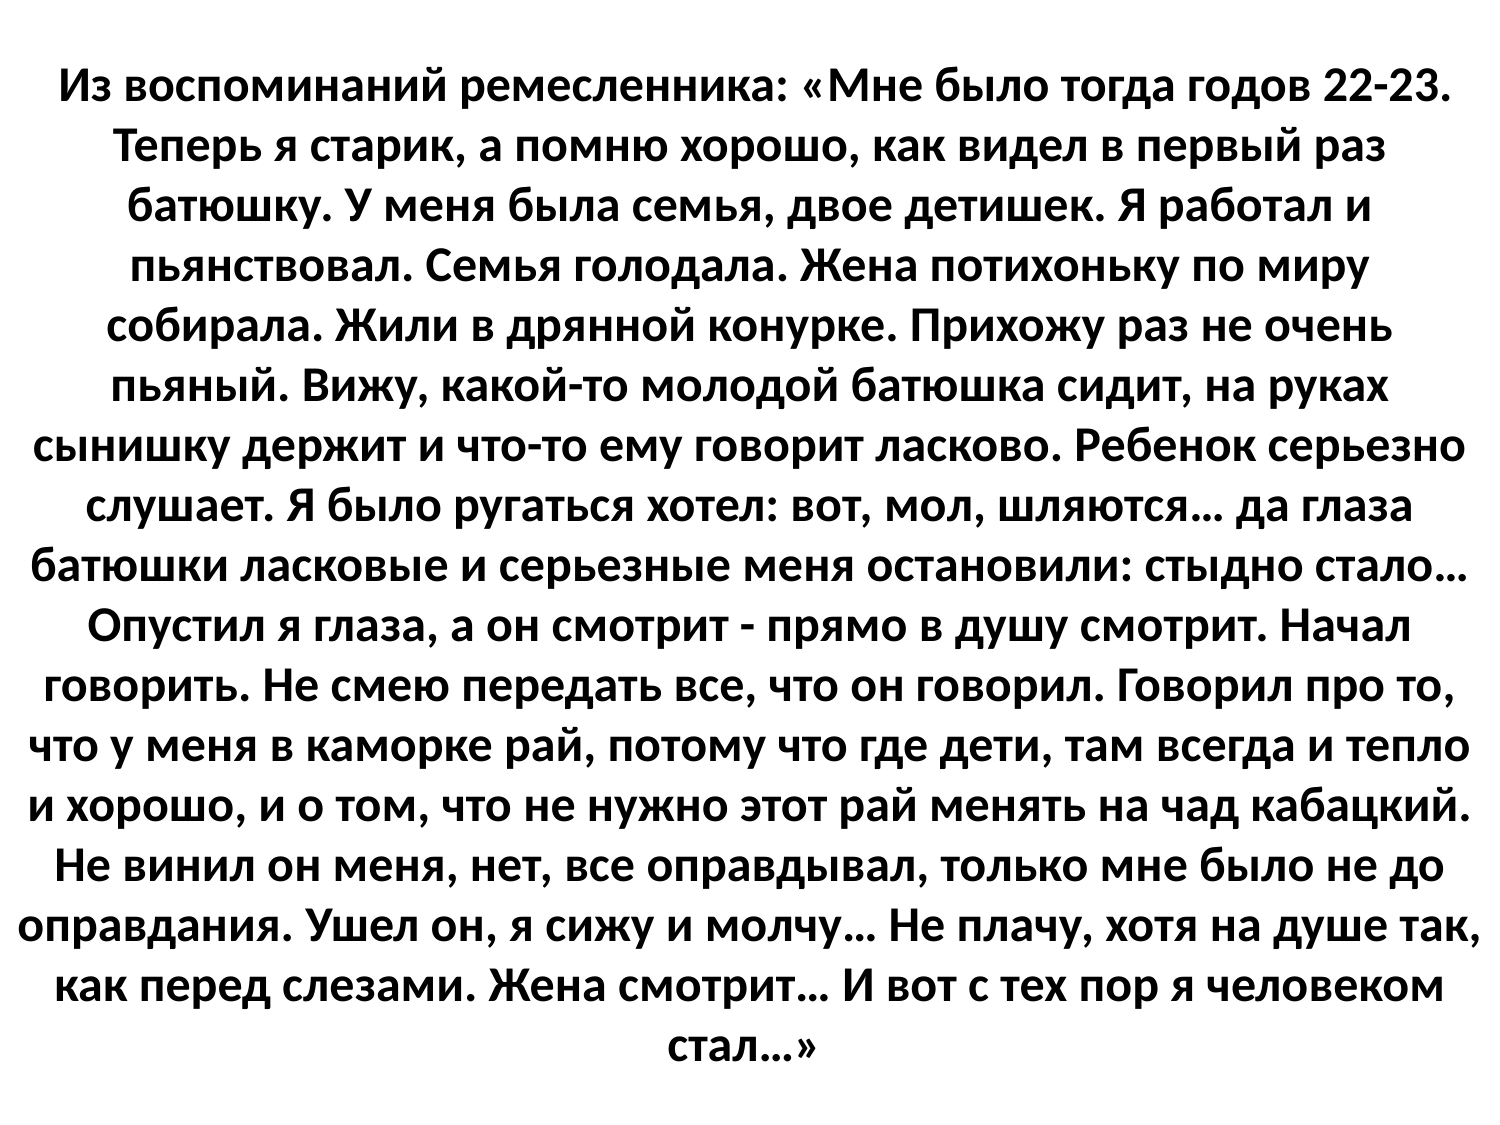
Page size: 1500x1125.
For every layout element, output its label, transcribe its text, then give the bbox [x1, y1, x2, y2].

title Из воспоминаний ремесленника: «Мне было тогда годов 22-23. Теперь я старик, а помню хорошо, как видел в первый раз батюшку. У меня была семья, двое детишек. Я работал и пьянствовал. Семья голодала. Жена потихоньку по миру собирала. Жили в дрянной конурке. Прихожу раз не очень пьяный. Вижу, какой-то молодой батюшка сидит, на руках сынишку держит и что-то ему говорит ласково. Ребенок серьезно слушает. Я было ругаться хотел: вот, мол, шляются… да глаза батюшки ласковые и серьезные меня остановили: стыдно стало… Опустил я глаза, а он смотрит - прямо в душу смотрит. Начал говорить. Не смею передать все, что он говорил. Говорил про то, что у меня в каморке рай, потому что где дети, там всегда и тепло и хорошо, и о том, что не нужно этот рай менять на чад кабацкий. Не винил он меня, нет, все оправдывал, только мне было не до оправдания. Ушел он, я сижу и молчу… Не плачу, хотя на душе так, как перед слезами. Жена смотрит… И вот с тех пор я человеком стал…» [0, 45, 1500, 1079]
